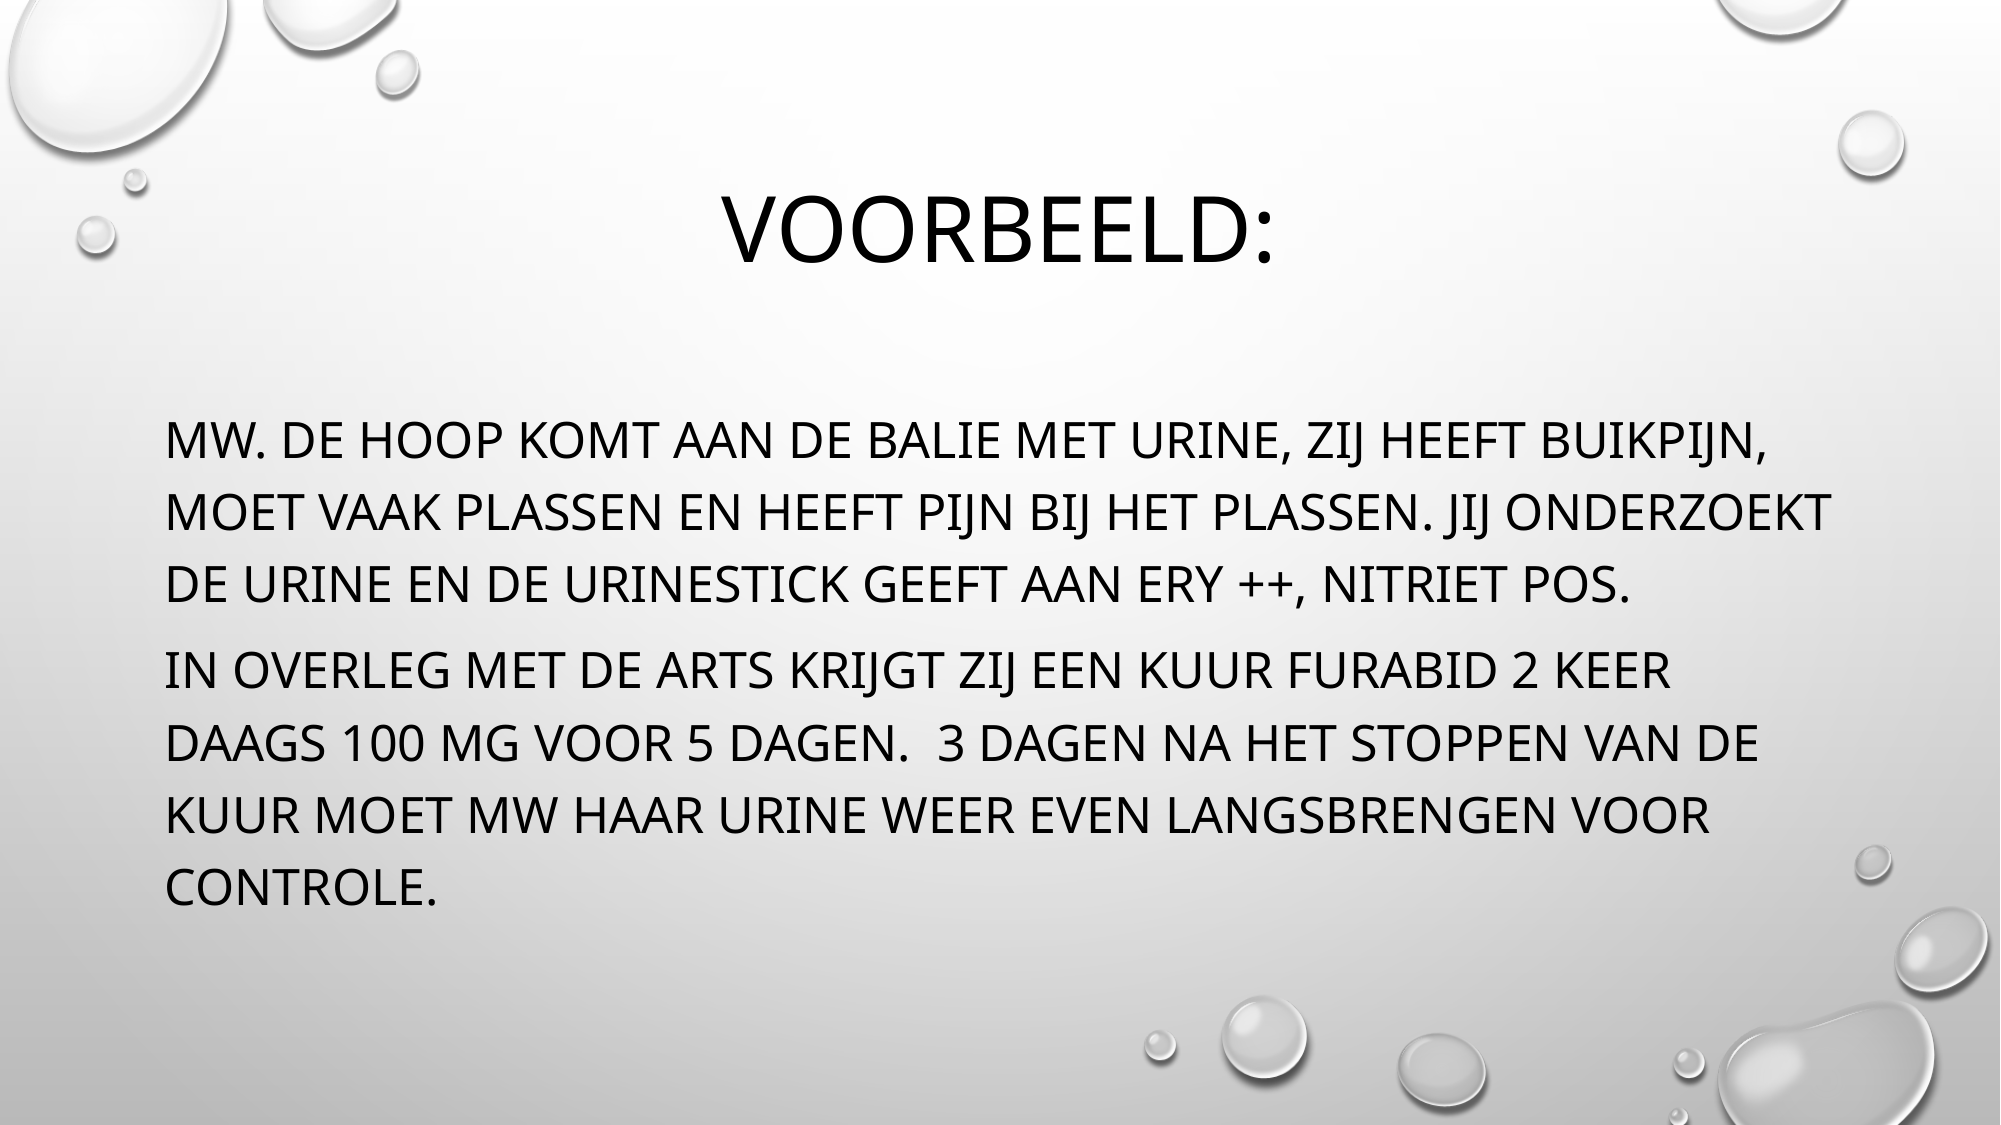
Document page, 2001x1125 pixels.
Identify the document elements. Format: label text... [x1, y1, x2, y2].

picture [0, 0, 2000, 1125]
list Mw. de Hoop komt aan de balie met urine, zij heeft buikpijn, moet vaak plassen en heeft pijn bij het plassen. Jij onderzoekt de urine en de urinestick geeft aan Ery ++, nitriet pos. In overleg met de arts krijgt zij een kuur Furabid 2 keer daags 100 mg voor 5 dagen. 3 dagen na het stoppen van de kuur moet mw haar urine weer even langsbrengen voor controle. [149, 388, 1850, 950]
title Voorbeeld: [149, 101, 1851, 364]
